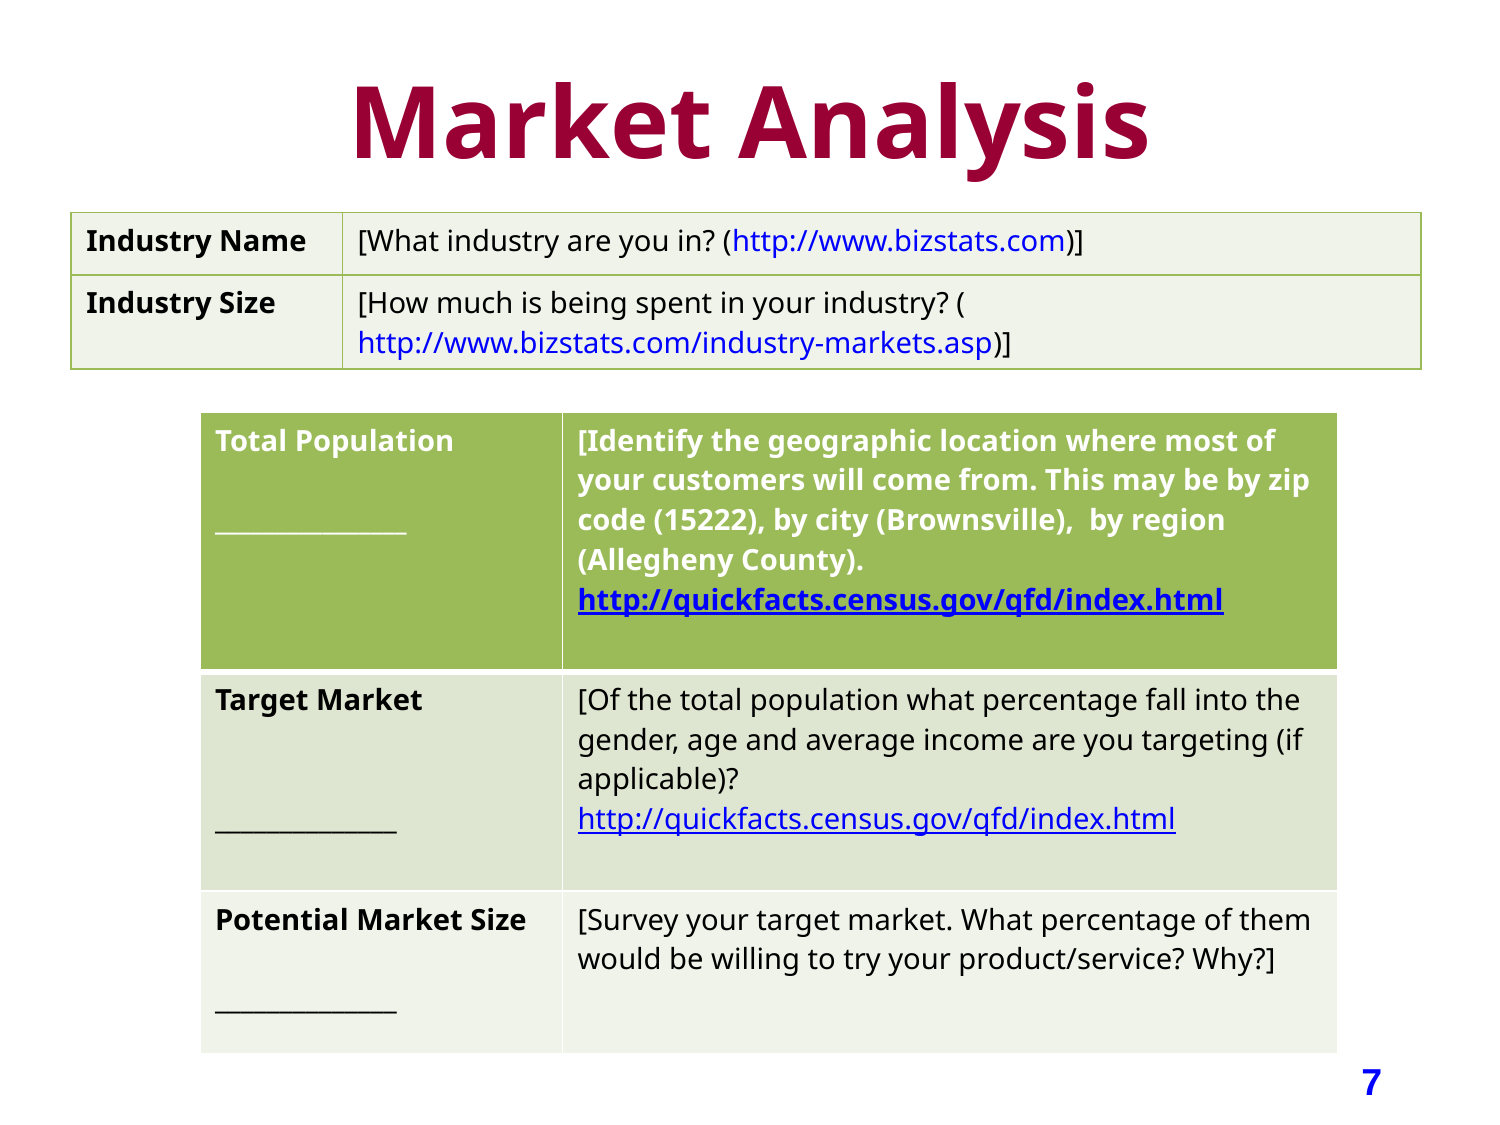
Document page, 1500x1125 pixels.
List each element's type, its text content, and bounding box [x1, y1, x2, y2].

table_cell Potential Market Size ______________ [201, 892, 562, 1053]
table_cell Target Market ______________ [201, 675, 562, 890]
table_cell [Of the total population what percentage fall into the gender, age and average income are you targeting (if applicable)? http://quickfacts.census.gov/qfd/index.html [563, 675, 1337, 890]
table_cell Industry Size [72, 276, 342, 368]
table_header Total Population ________________ [201, 413, 562, 669]
table_cell [Survey your target market. What percentage of them would be willing to try your product/service? Why?] [563, 892, 1337, 1053]
table_header Industry Name [72, 213, 342, 274]
text_box Market Analysis [74, 37, 1425, 200]
table_cell [How much is being spent in your industry? (http://www.bizstats.com/industry-markets.asp)] [343, 276, 1420, 368]
table_header [What industry are you in? (http://www.bizstats.com)] [343, 213, 1420, 274]
table_header [Identify the geographic location where most of your customers will come from. This may be by zip code (15222), by city (Brownsville), by region (Allegheny County). http://quickfacts.census.gov/qfd/index.html [563, 413, 1337, 669]
